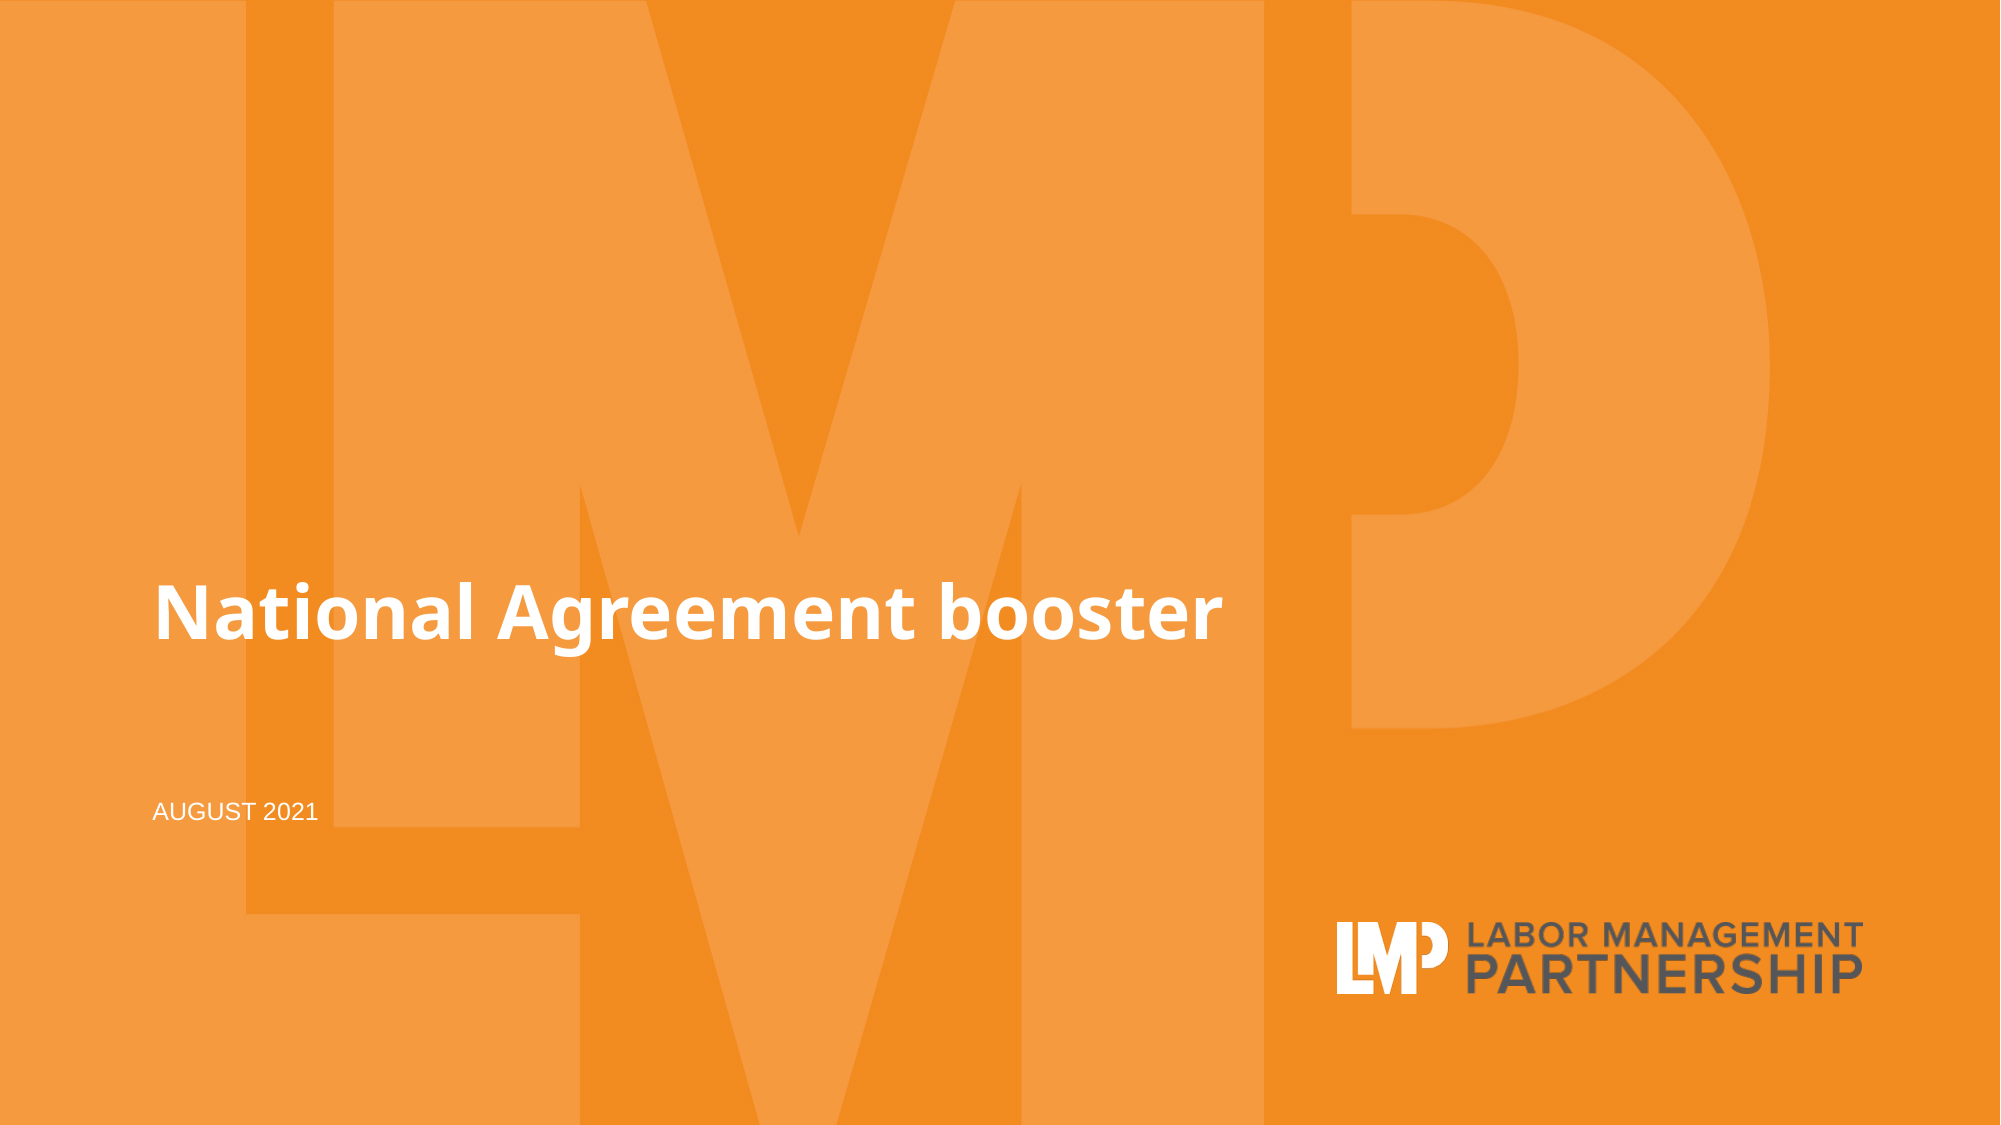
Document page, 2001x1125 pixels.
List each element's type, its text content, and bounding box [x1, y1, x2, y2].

title National Agreement booster [137, 567, 1638, 691]
text_box AUGUST 2021 [137, 791, 1638, 868]
picture [0, 0, 2000, 1125]
